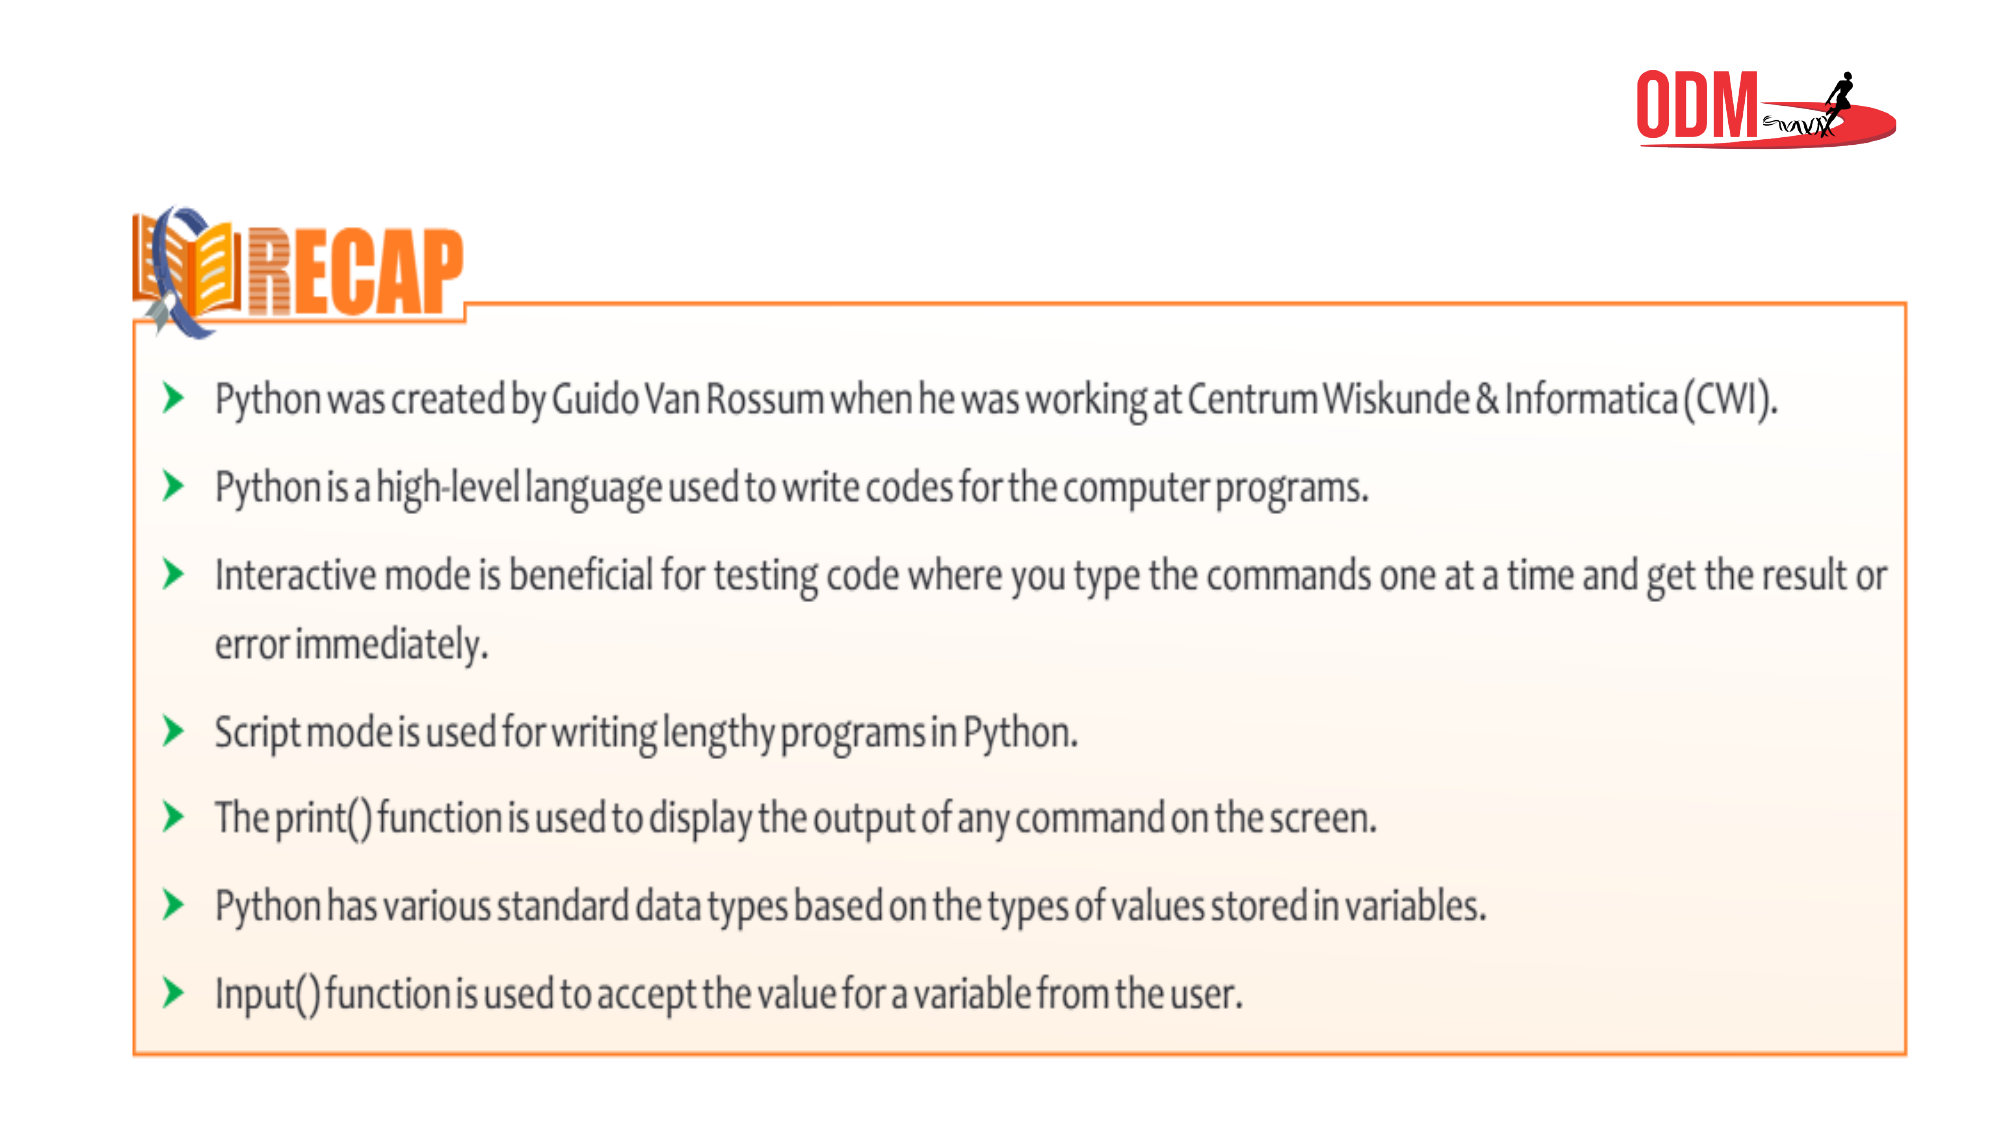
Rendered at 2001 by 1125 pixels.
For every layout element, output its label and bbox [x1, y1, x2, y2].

list [108, 157, 1917, 1066]
text_box [1637, 70, 1897, 157]
